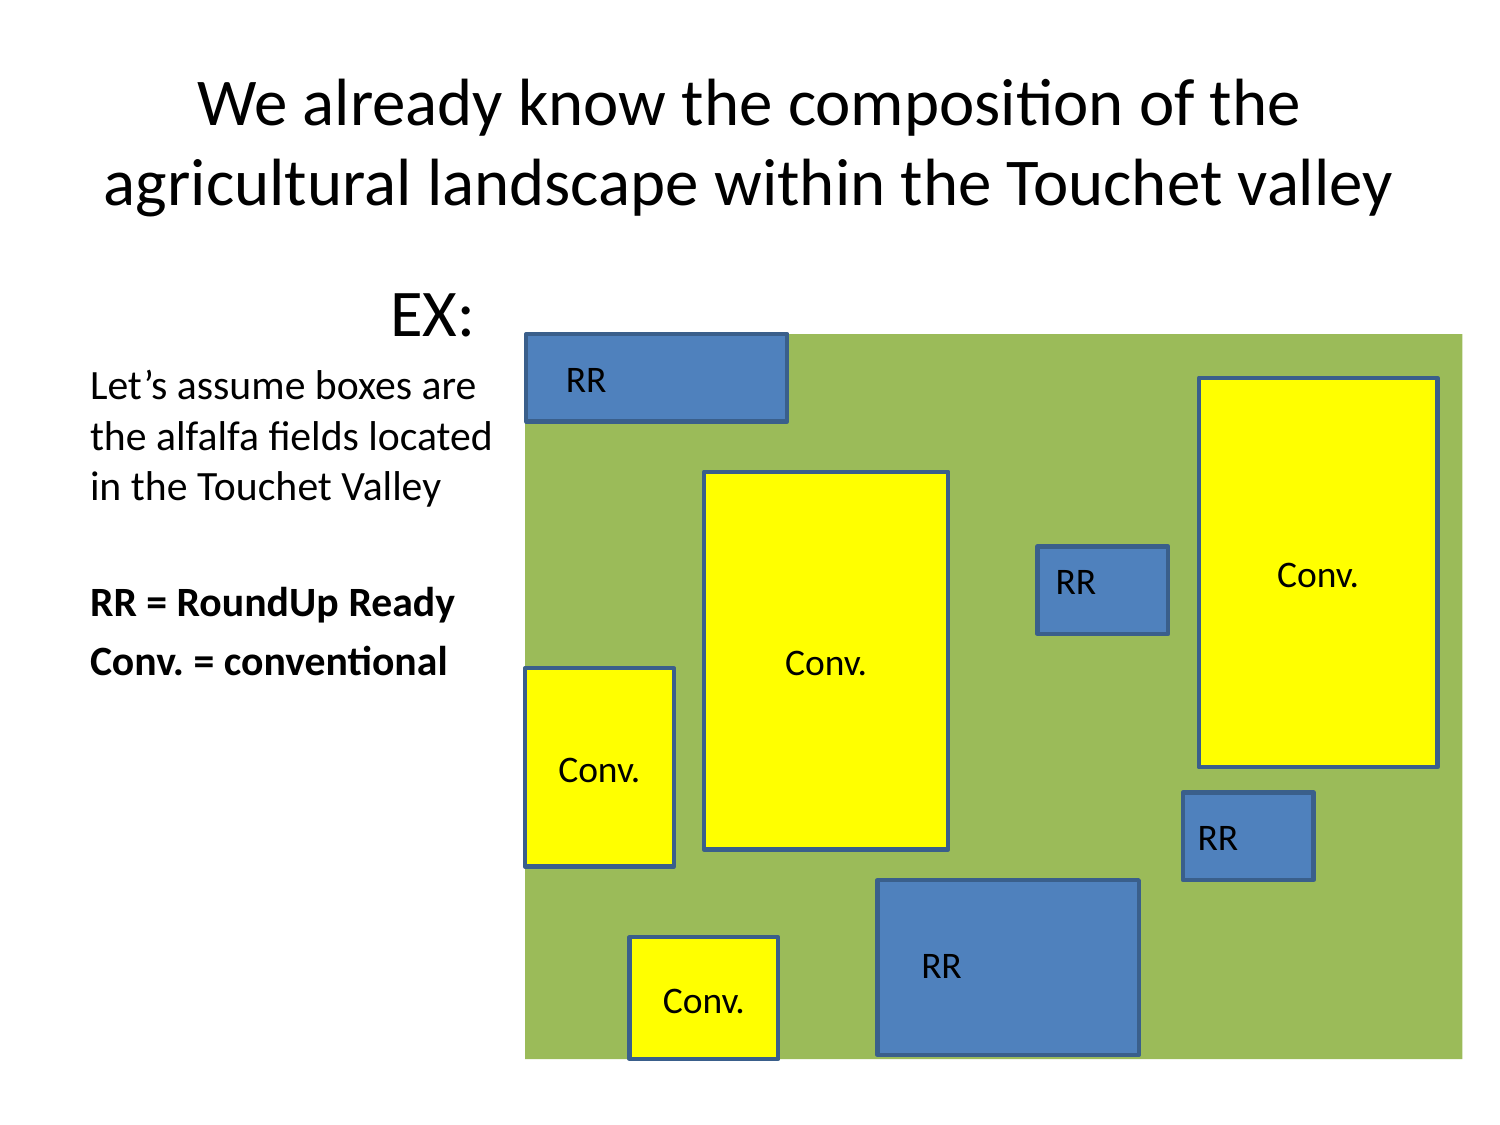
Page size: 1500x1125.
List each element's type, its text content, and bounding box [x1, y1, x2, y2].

text_box [524, 332, 789, 424]
text_box [1181, 790, 1316, 882]
text_box RR [906, 933, 1139, 994]
text_box Conv. [1197, 376, 1440, 769]
text_box Conv. [523, 666, 676, 869]
list EX: Let’s assume boxes are the alfalfa fields located in the Touchet Valley RR = RoundUp Ready Conv. = conventional [75, 262, 525, 1005]
text_box [1035, 544, 1170, 636]
text_box [875, 878, 1141, 1057]
text_box Conv. [627, 935, 780, 1061]
title We already know the composition of the agricultural landscape within the Touchet valley [75, 45, 1425, 233]
text_box Conv. [702, 470, 950, 852]
text_box [523, 332, 1465, 1061]
text_box RR [551, 347, 732, 408]
text_box RR [1182, 805, 1364, 866]
text_box RR [1040, 549, 1197, 610]
